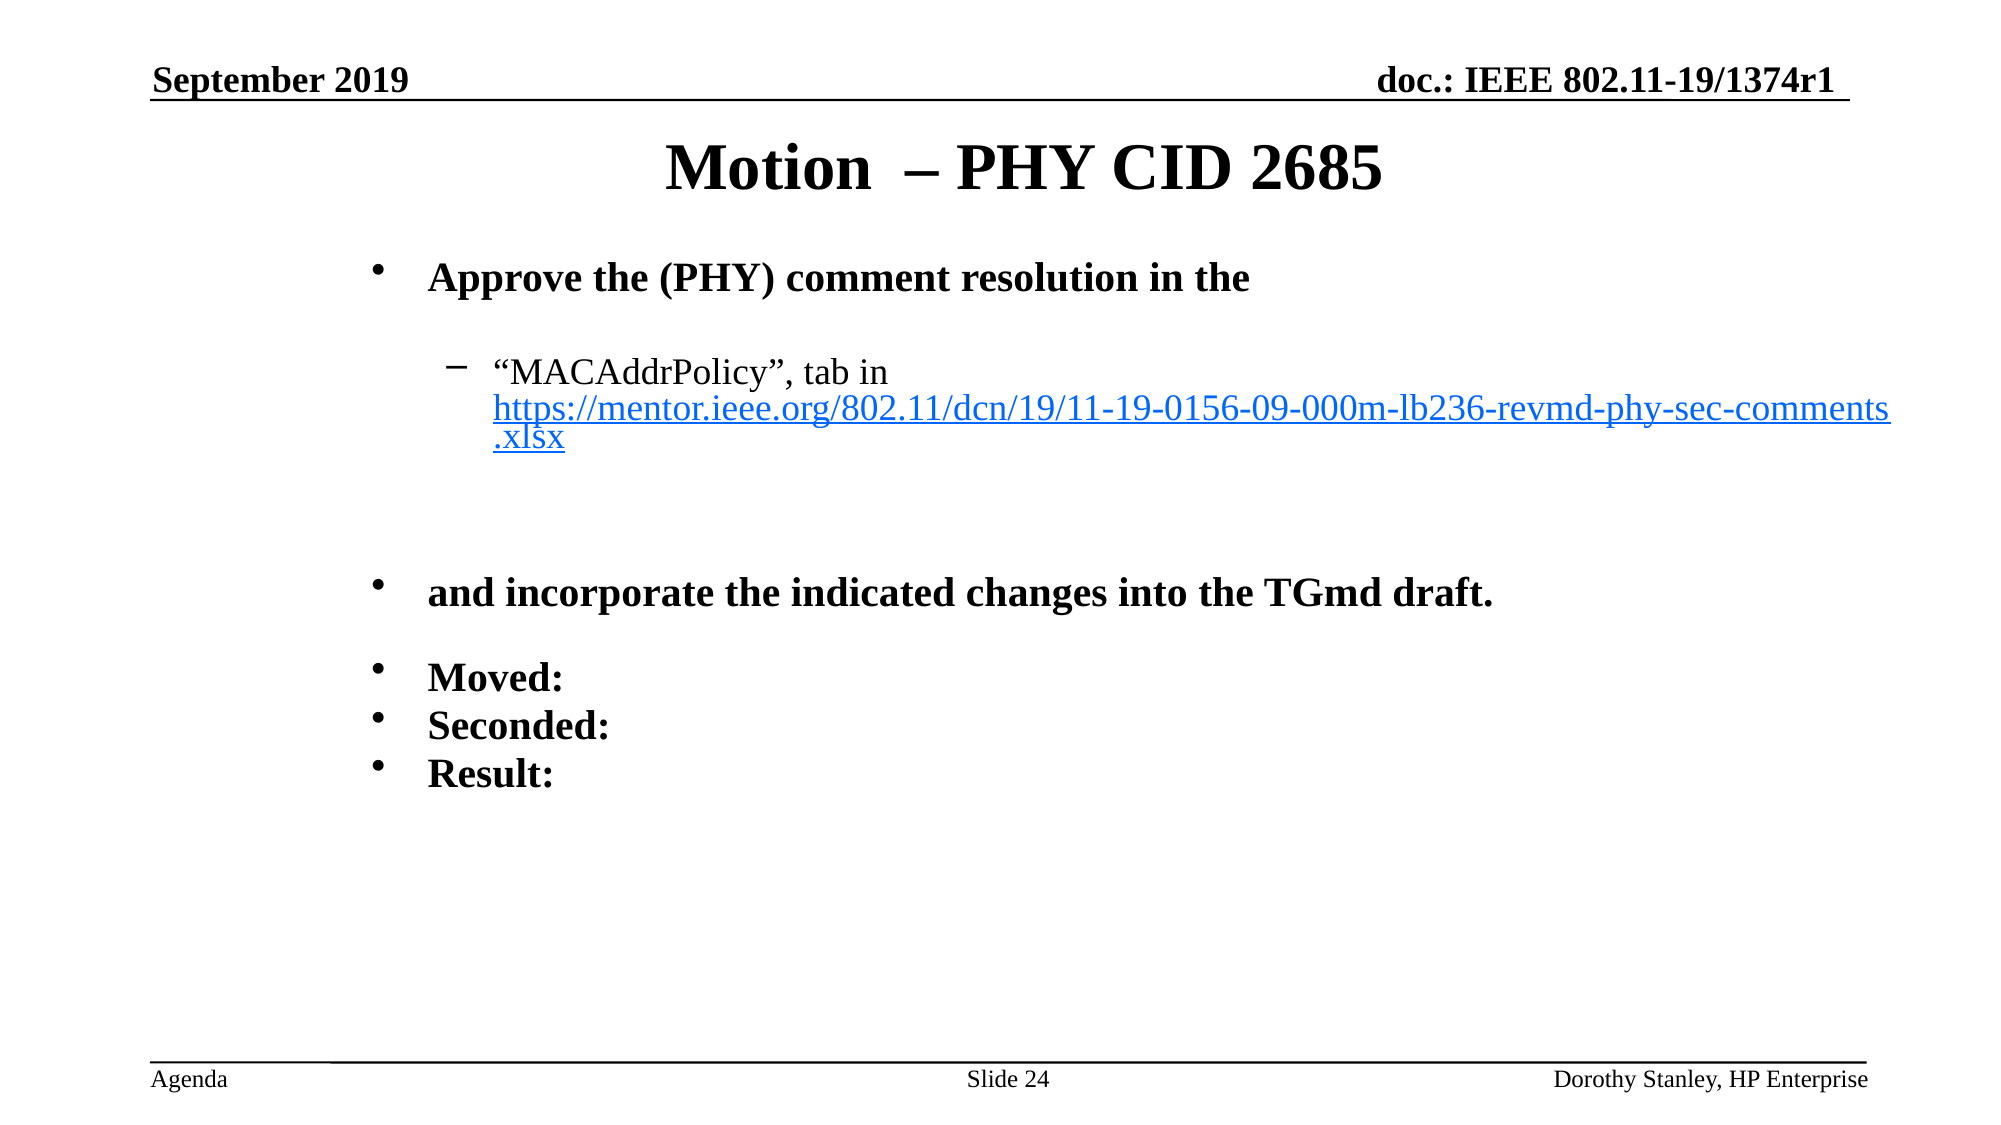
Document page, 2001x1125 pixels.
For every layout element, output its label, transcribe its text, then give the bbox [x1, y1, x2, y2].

slide_number Slide 24 [966, 1062, 1051, 1093]
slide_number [152, 54, 567, 100]
footer Dorothy Stanley, HP Enterprise [1549, 1062, 1869, 1093]
title Motion – PHY CID 2685 [200, 75, 1850, 250]
list Approve the (PHY) comment resolution in the “MACAddrPolicy”, tab in https://mentor.ieee.org/802.11/dcn/19/11-19-0156-09-000m-lb236-revmd-phy-sec-comments.xlsx and incorporate the indicated changes into the TGmd draft. Moved: Seconded: Result: [356, 251, 1911, 1002]
